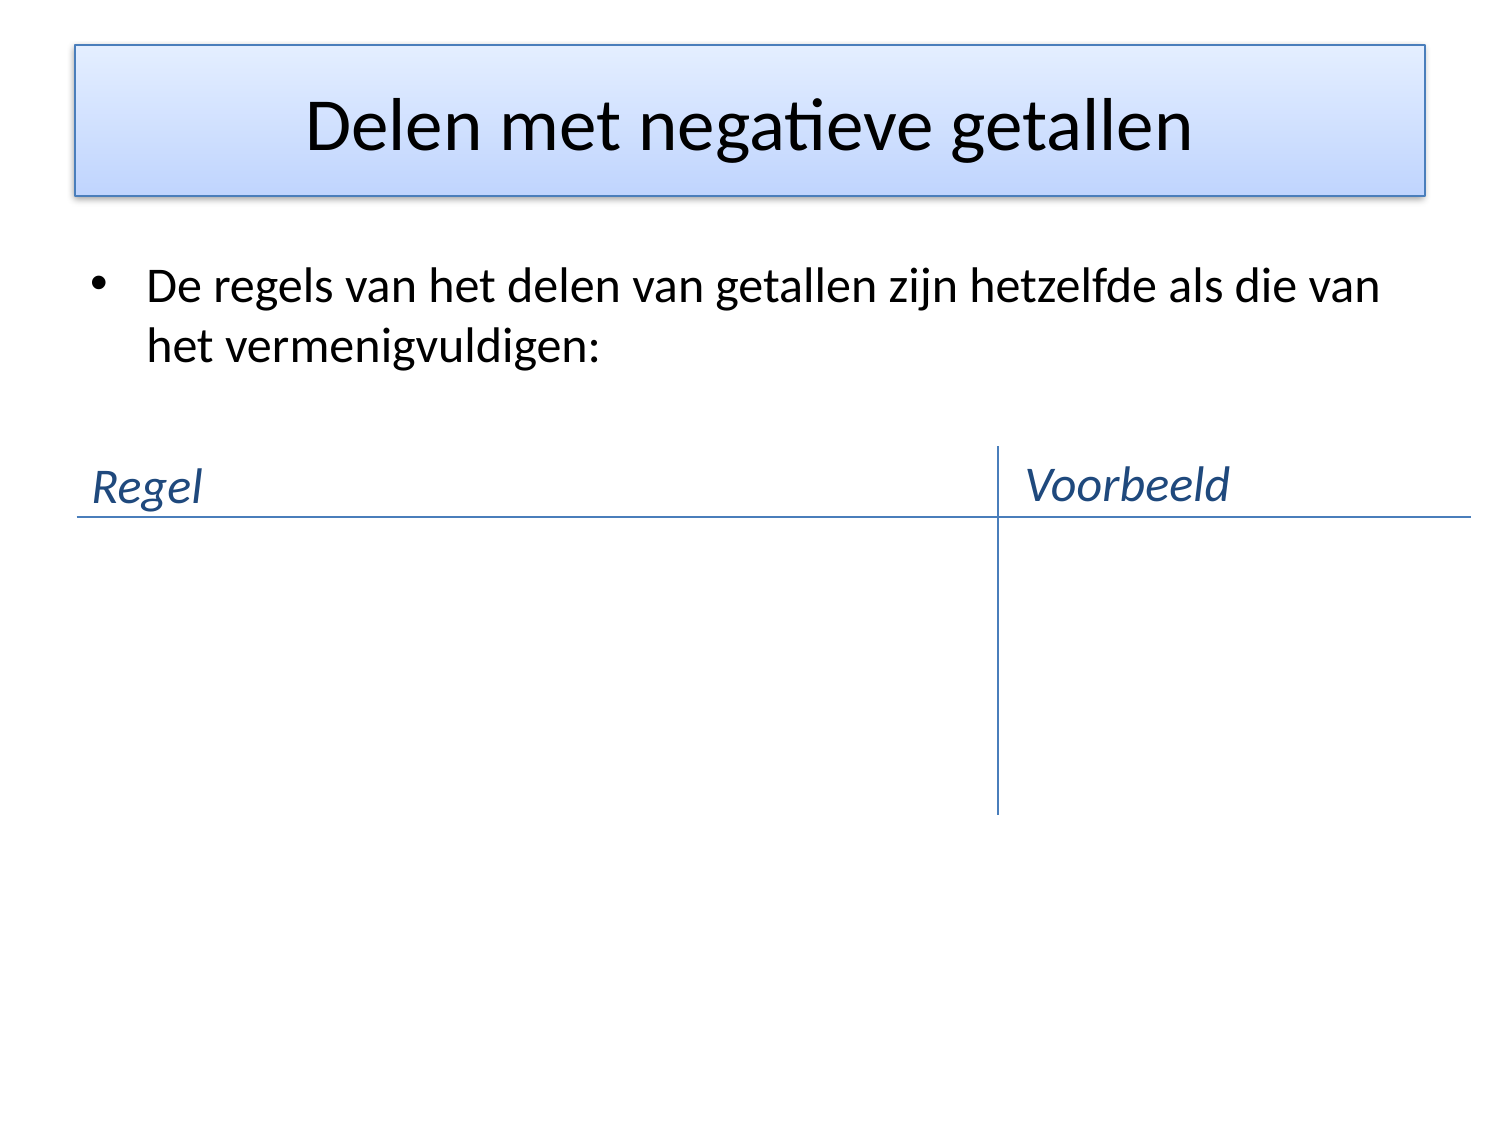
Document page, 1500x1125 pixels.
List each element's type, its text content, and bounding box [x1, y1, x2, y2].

text_box Regel [76, 446, 455, 516]
text_box Voorbeeld [1009, 444, 1388, 516]
title Delen met negatieve getallen [74, 44, 1426, 197]
